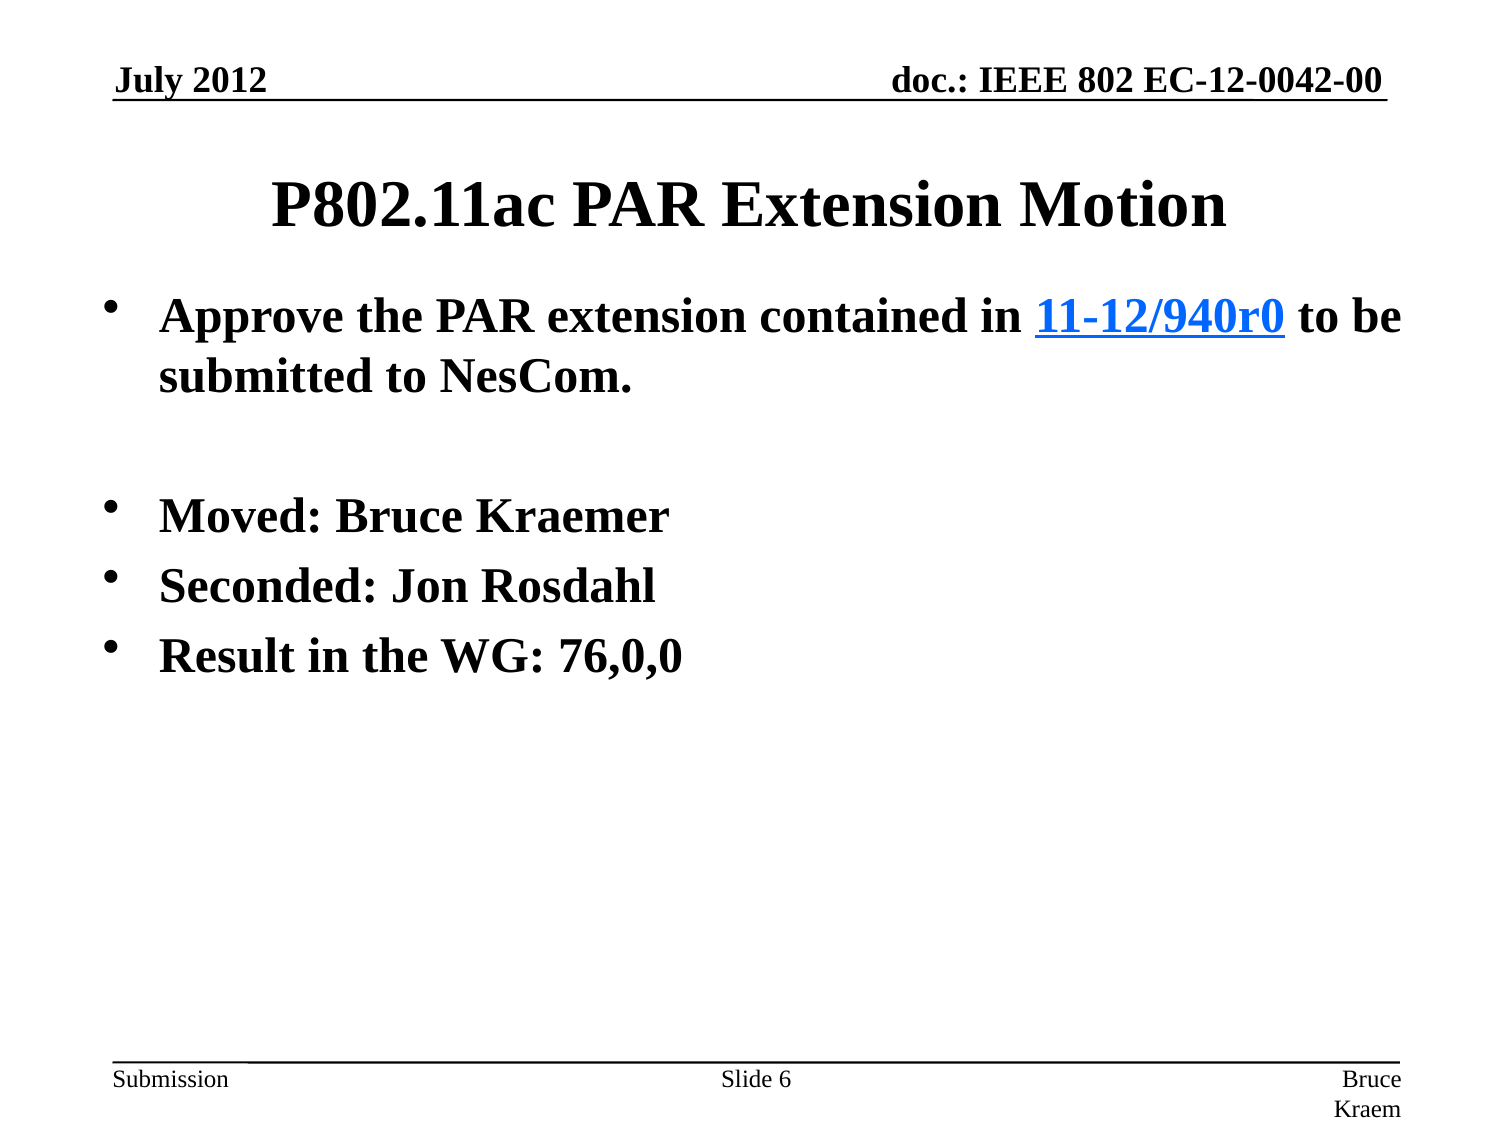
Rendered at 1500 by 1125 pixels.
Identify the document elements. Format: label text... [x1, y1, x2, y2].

slide_number Slide 6 [712, 1061, 800, 1093]
list Approve the PAR extension contained in 11-12/940r0 to be submitted to NesCom. Moved: Bruce Kraemer Seconded: Jon Rosdahl Result in the WG: 76,0,0 [87, 275, 1438, 1000]
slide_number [114, 54, 374, 101]
title P802.11ac PAR Extension Motion [112, 112, 1388, 275]
footer Bruce Kraemer, Marvell [1324, 1061, 1402, 1093]
